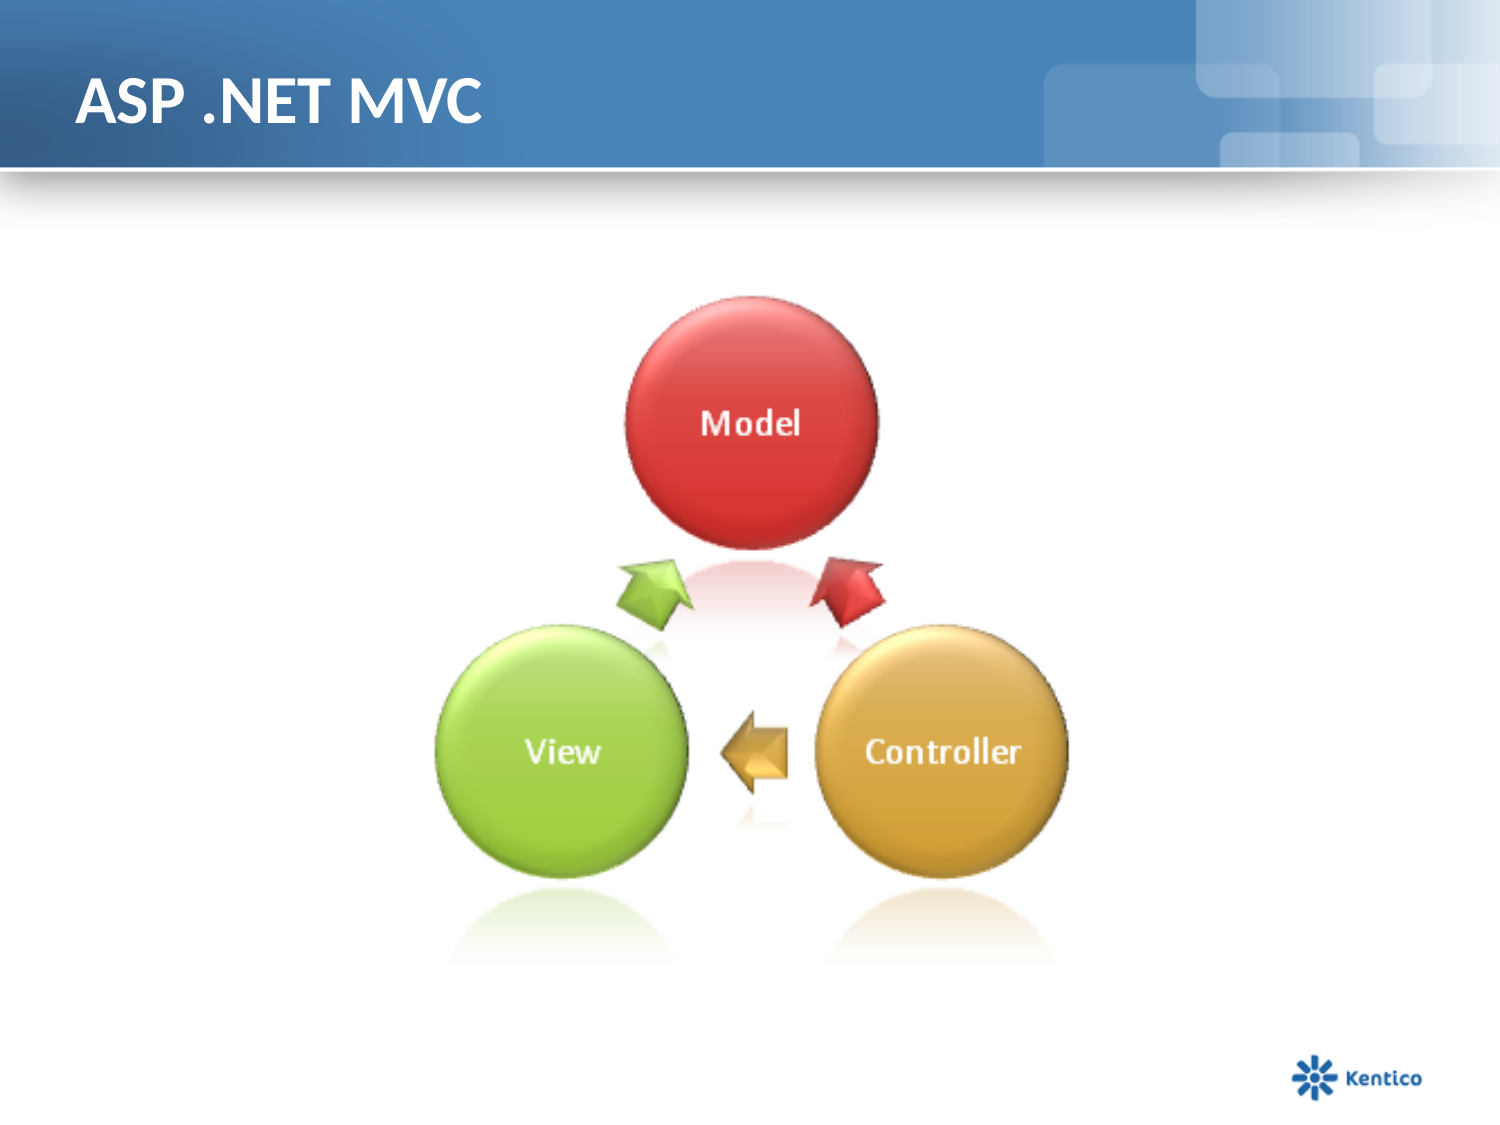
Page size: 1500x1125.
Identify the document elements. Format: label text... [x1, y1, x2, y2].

title ASP .NET MVC [75, 54, 1425, 149]
picture [0, 0, 1500, 1125]
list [395, 290, 1121, 987]
